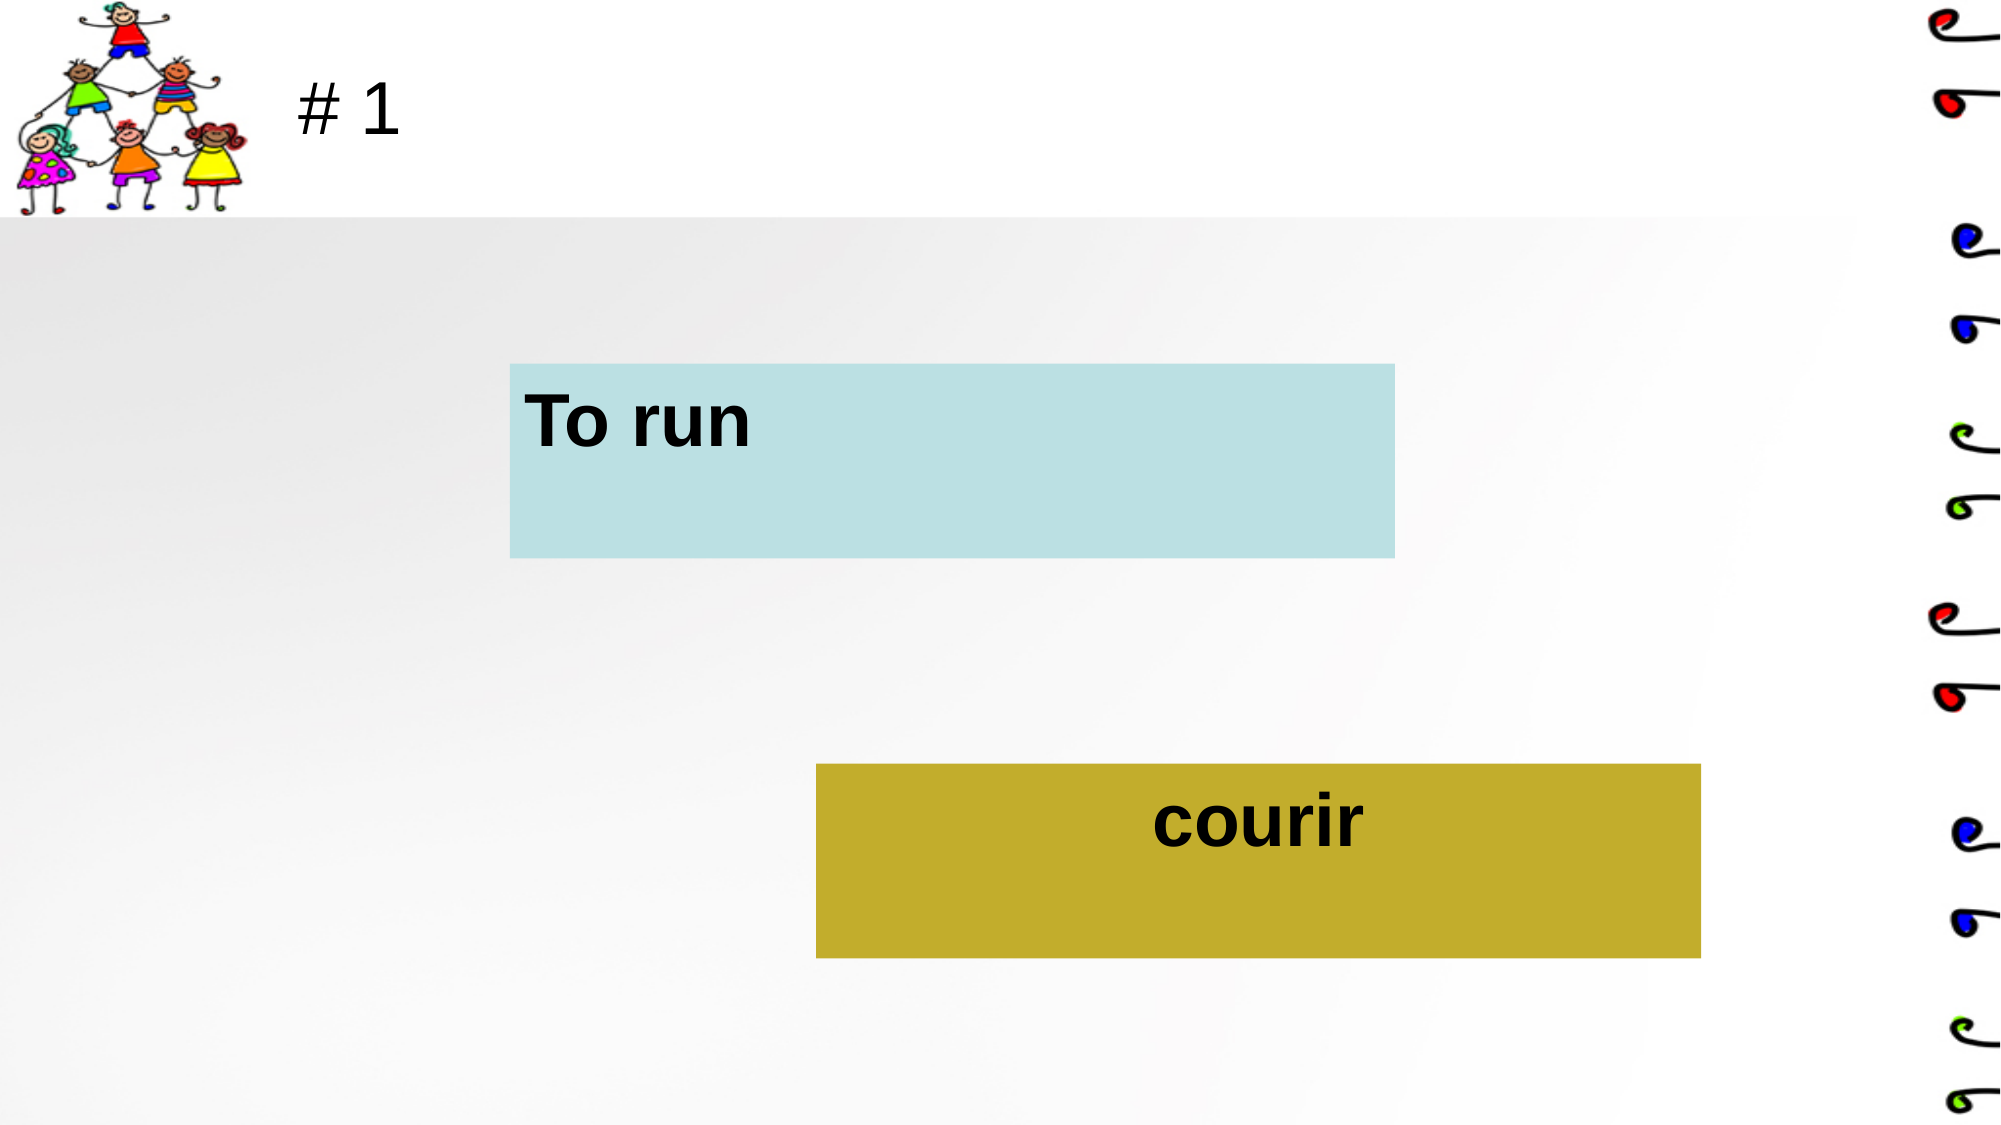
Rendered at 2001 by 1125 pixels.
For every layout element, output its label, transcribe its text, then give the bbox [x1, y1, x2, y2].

text_box To run [509, 363, 1395, 559]
text_box courir [816, 763, 1702, 959]
picture [0, 0, 2001, 1125]
title # 1 [283, 16, 1951, 192]
